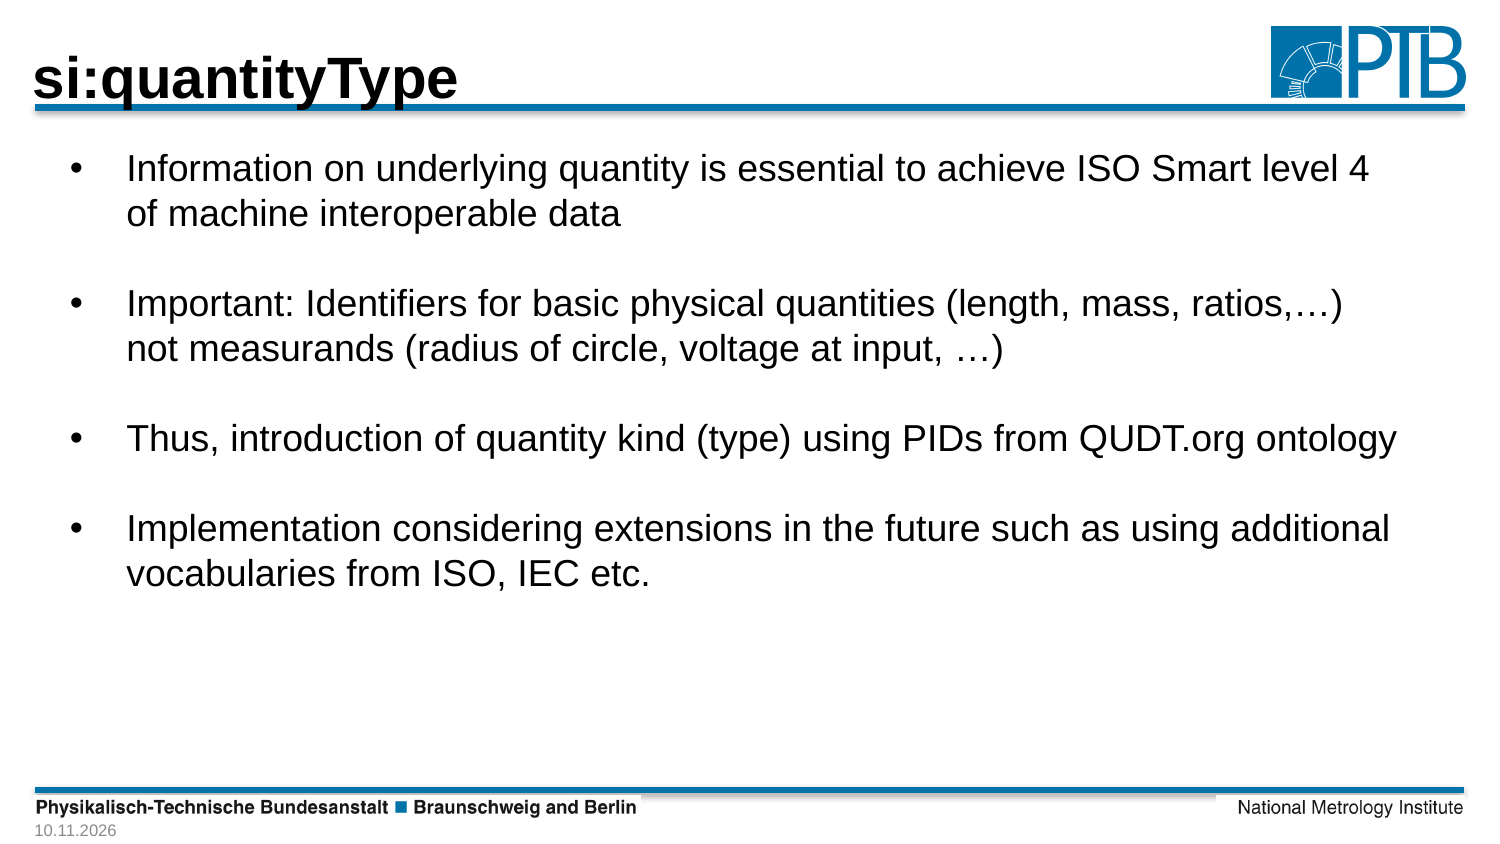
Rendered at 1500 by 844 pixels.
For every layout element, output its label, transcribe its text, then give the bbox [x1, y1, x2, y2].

picture [1216, 795, 1465, 819]
picture [33, 795, 641, 815]
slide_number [19, 815, 669, 844]
picture [1459, 80, 1467, 98]
title si:quantityType [17, 26, 1459, 123]
picture [1459, 26, 1467, 75]
text_box Information on underlying quantity is essential to achieve ISO Smart level 4 of machine interoperable data Important: Identifiers for basic physical quantities (length, mass, ratios,…) not measurands (radius of circle, voltage at input, …) Thus, introduction of quantity kind (type) using PIDs from QUDT.org ontology Implementation considering extensions in the future such as using additional vocabularies from ISO, IEC etc. [55, 137, 1421, 647]
